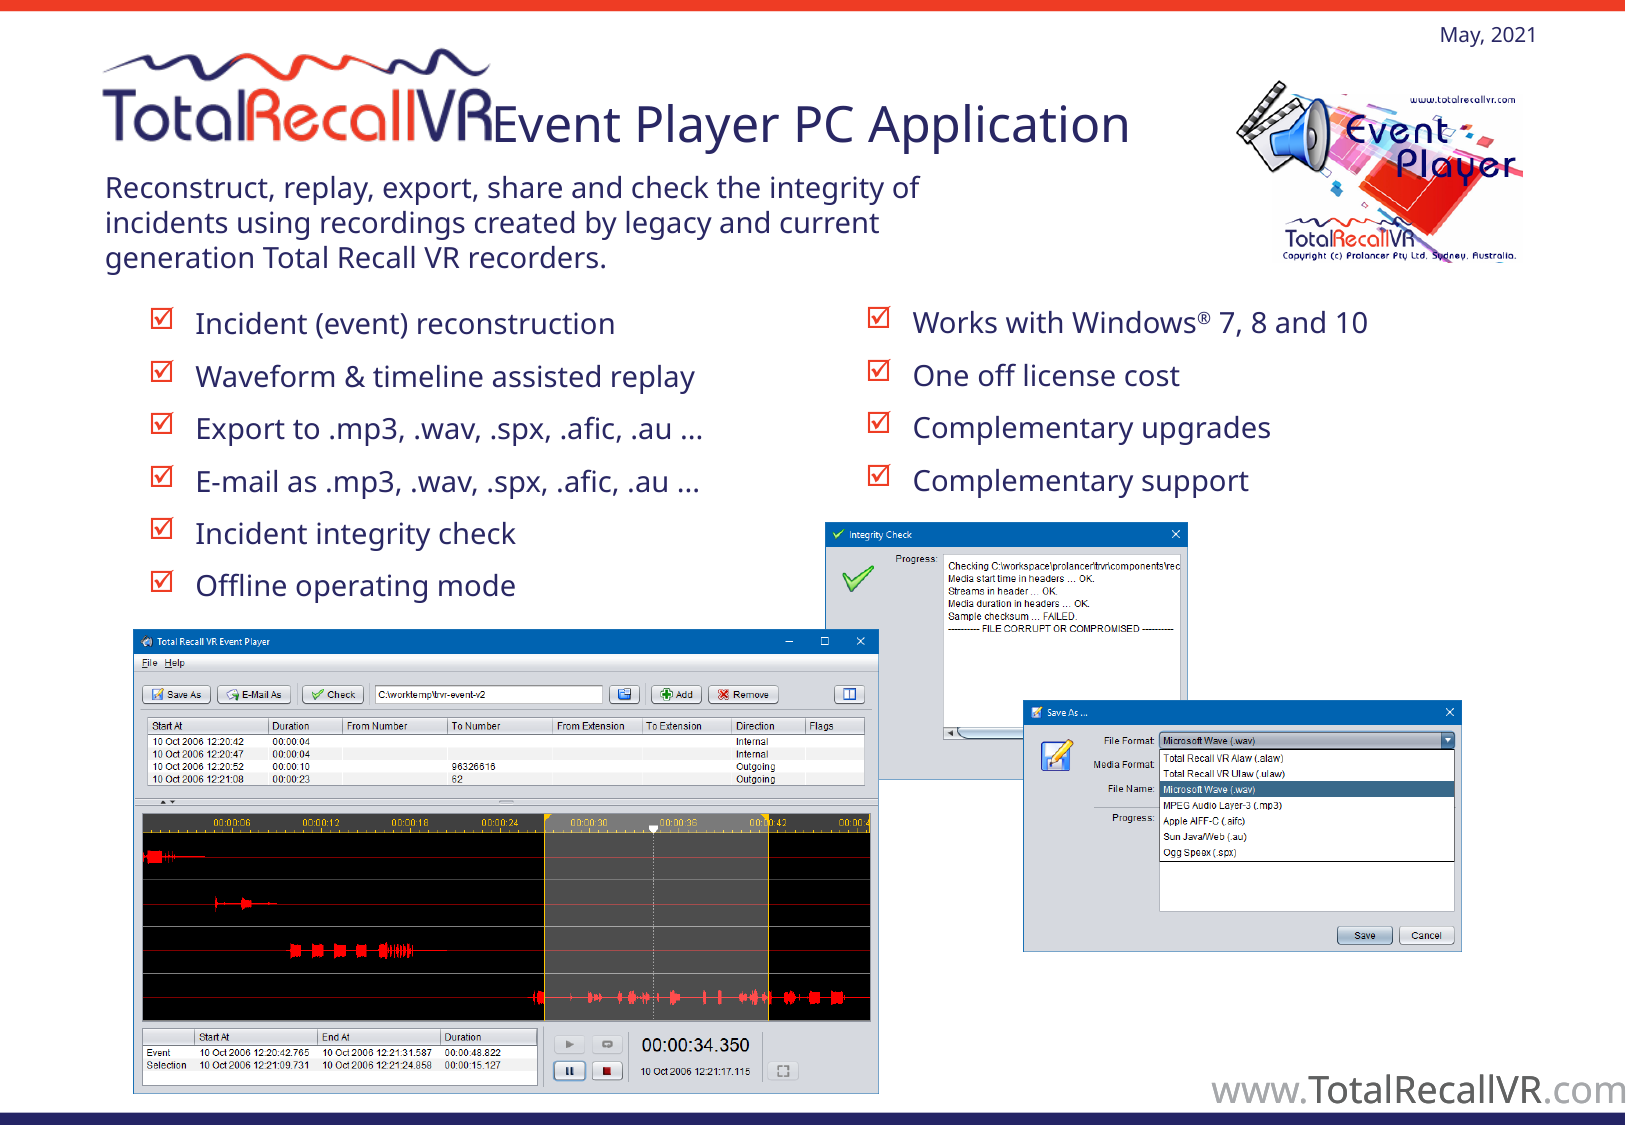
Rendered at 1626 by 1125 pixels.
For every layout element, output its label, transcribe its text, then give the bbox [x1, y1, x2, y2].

text_box Event Player PC Application [525, 85, 1147, 160]
text_box Works with Windows® 7, 8 and 10 One off license cost Complementary upgrades Complementary support [850, 279, 1525, 505]
picture [1228, 78, 1529, 279]
text_box May, 2021 [1424, 14, 1618, 54]
picture [133, 522, 1462, 1094]
text_box Incident (event) reconstruction Waveform & timeline assisted replay Export to .mp3, .wav, .spx, .afic, .au ... E-mail as .mp3, .wav, .spx, .afic, .au ... Incident integrity check Offline operating mode [133, 280, 808, 610]
text_box Reconstruct, replay, export, share and check the integrity of incidents using recordings created by legacy and current generation Total Recall VR recorders. [90, 162, 1038, 282]
picture [71, 34, 525, 162]
